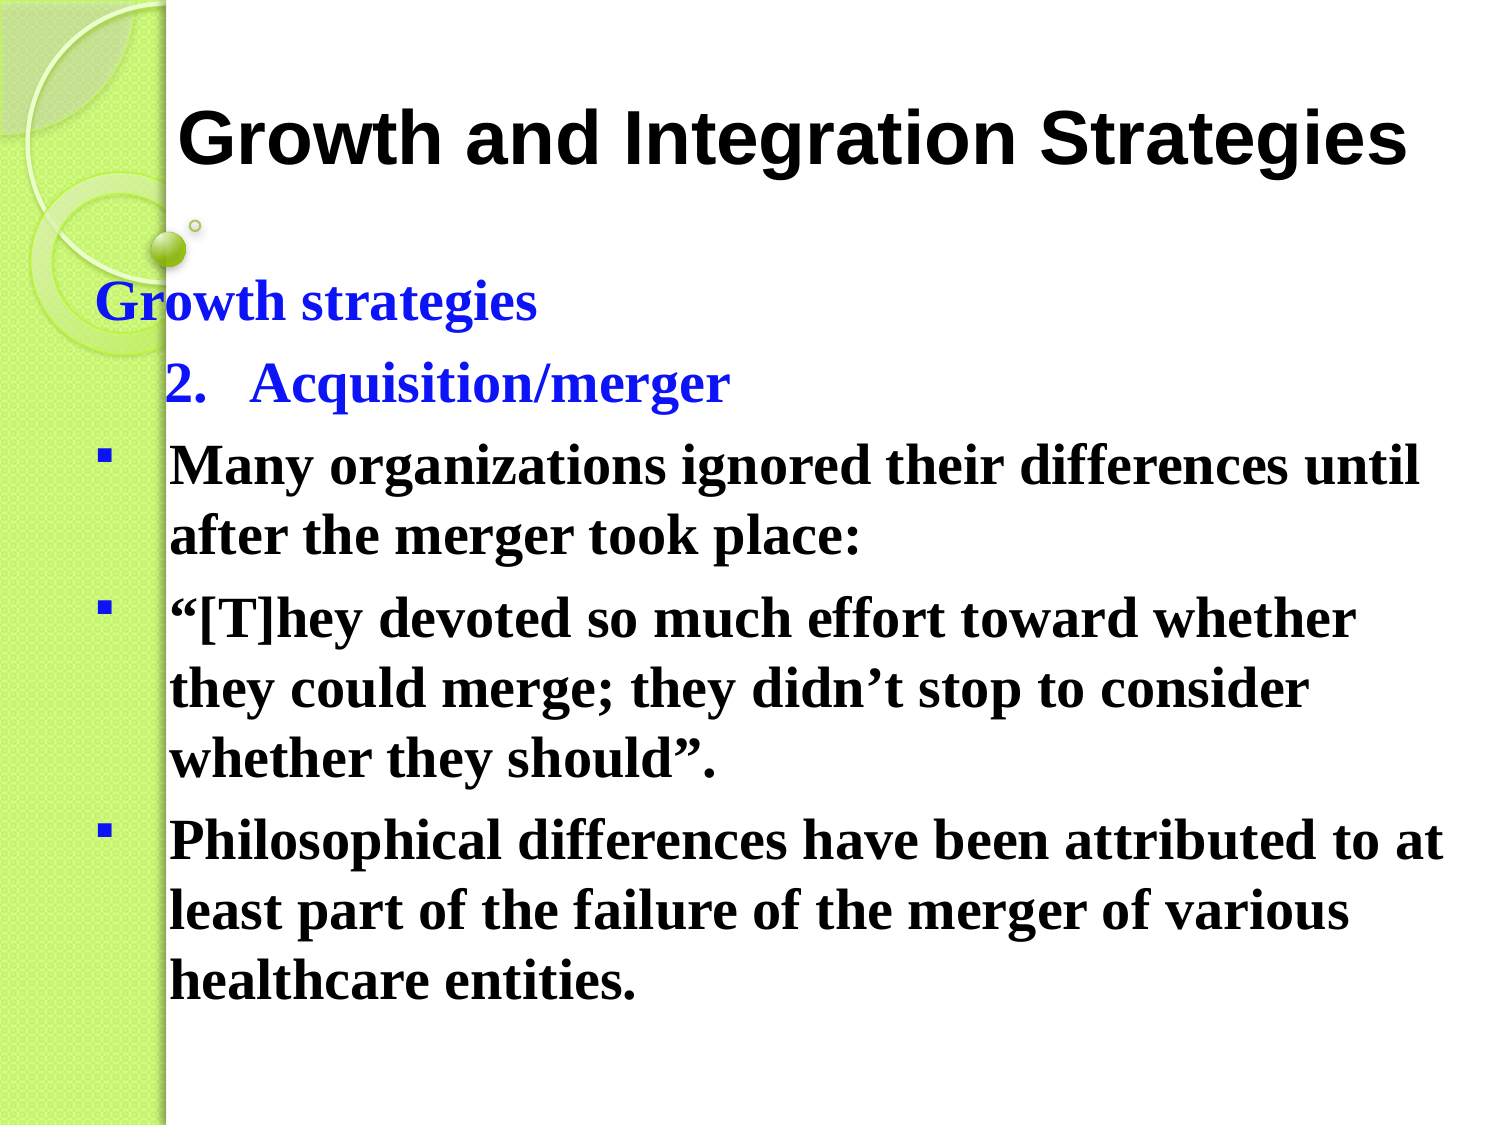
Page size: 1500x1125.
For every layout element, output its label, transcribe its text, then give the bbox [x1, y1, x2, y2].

title Growth and Integration Strategies [162, 59, 1450, 188]
subtitle Growth strategies Acquisition/merger Many organizations ignored their differences until after the merger took place: “[T]hey devoted so much effort toward whether they could merge; they didn’t stop to consider whether they should”. Philosophical differences have been attributed to at least part of the failure of the merger of various healthcare entities. [75, 262, 1463, 1075]
